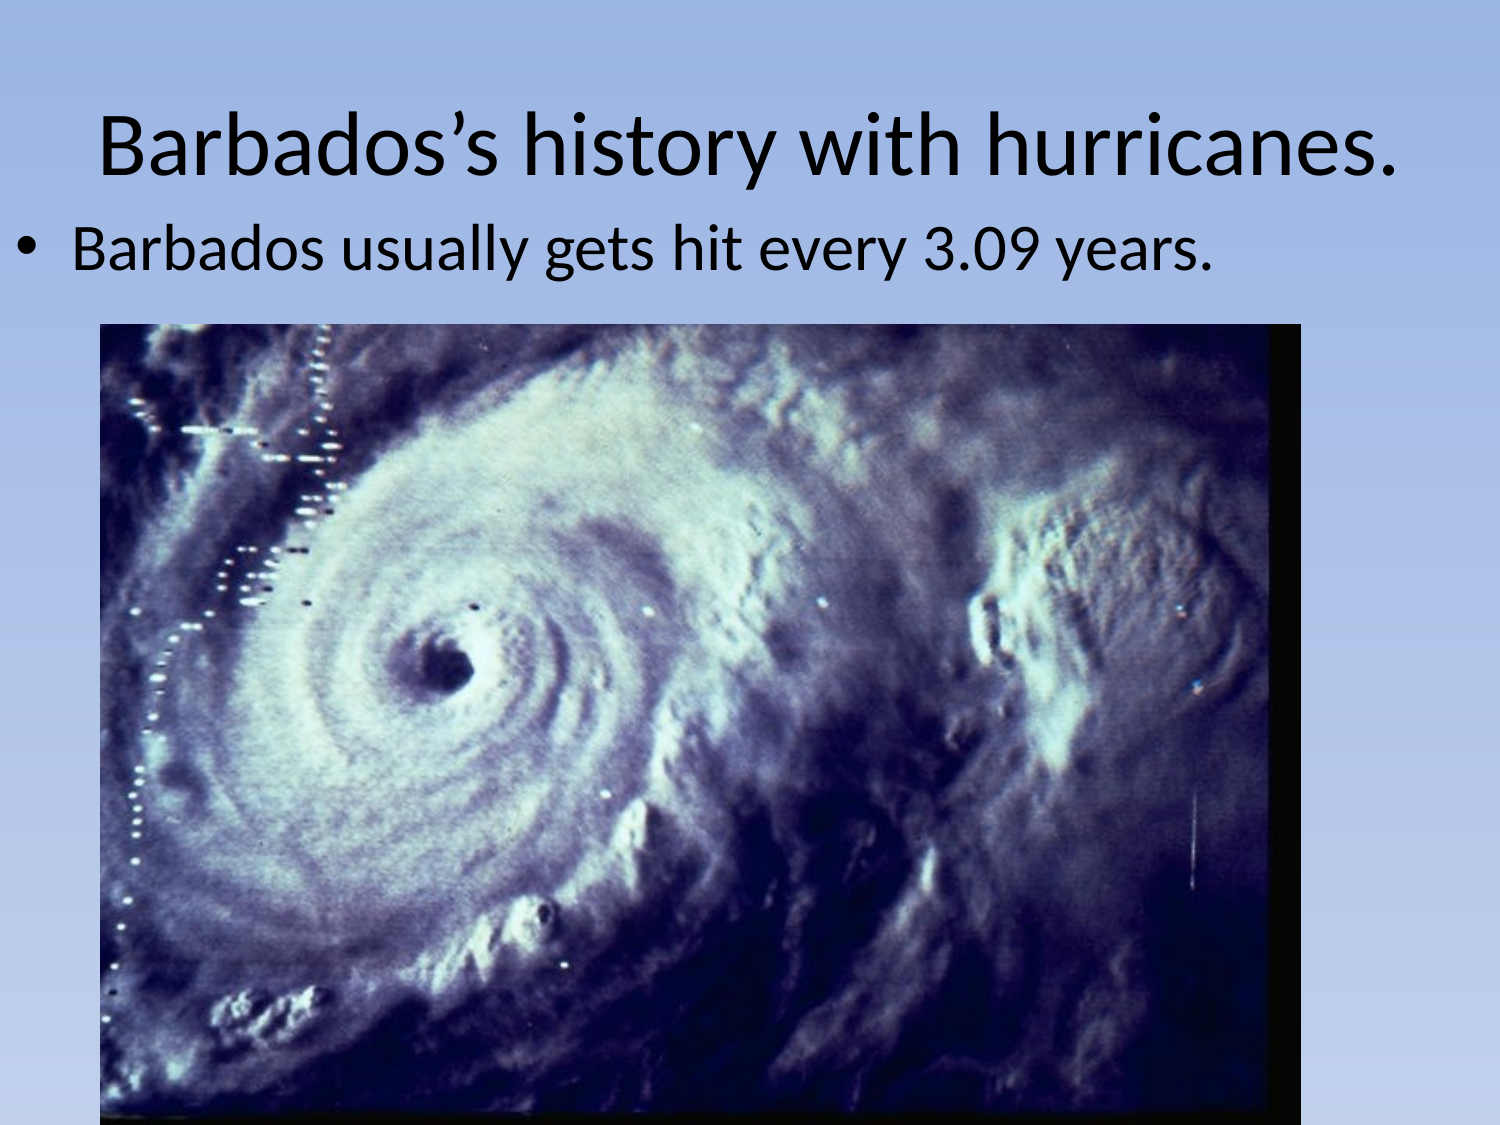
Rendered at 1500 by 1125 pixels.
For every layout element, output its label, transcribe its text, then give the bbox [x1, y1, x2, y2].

picture [100, 324, 1301, 1125]
list Barbados usually gets hit every 3.09 years. [0, 196, 1500, 1125]
title Barbados’s history with hurricanes. [75, 45, 1425, 196]
